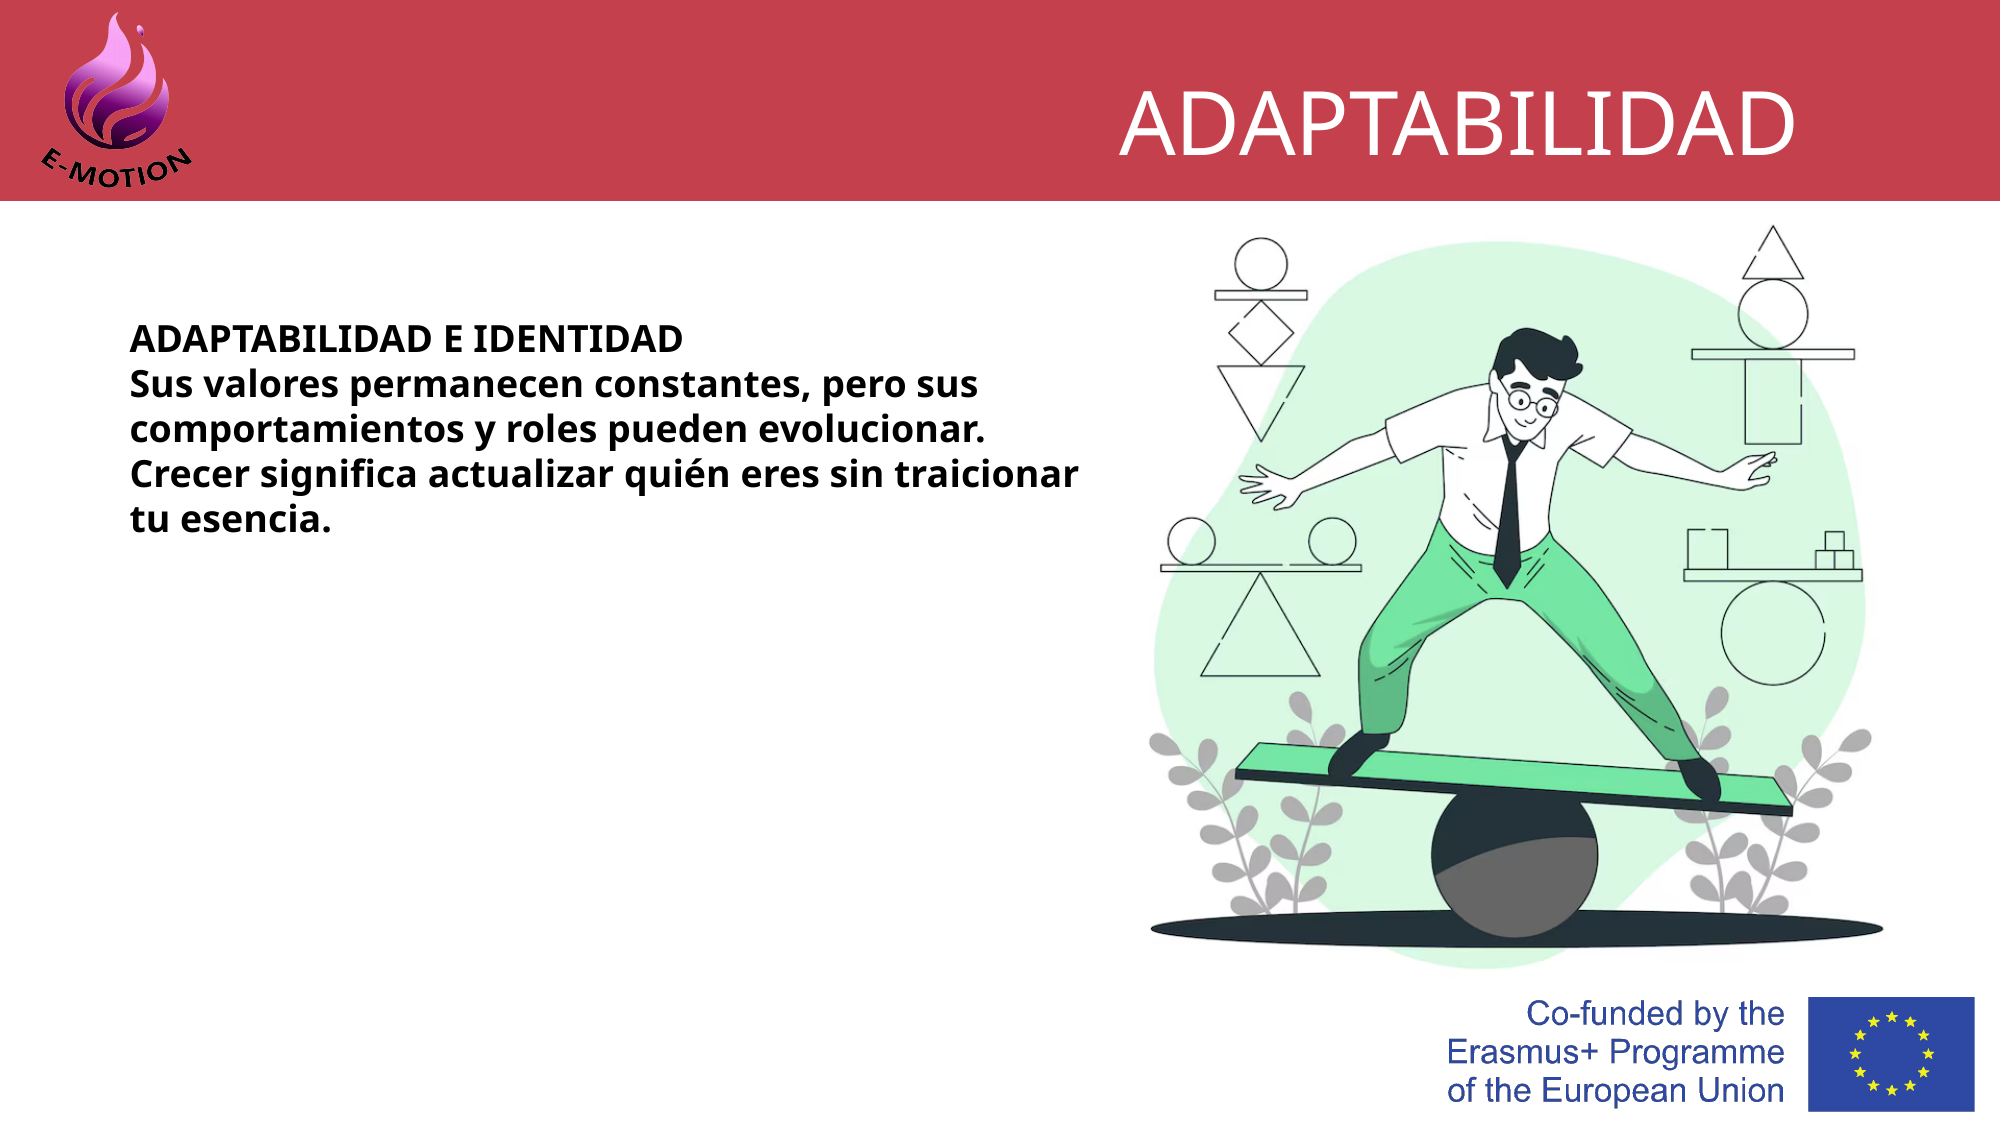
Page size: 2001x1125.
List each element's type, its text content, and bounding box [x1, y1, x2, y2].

text_box ADAPTABILIDAD E IDENTIDAD Sus valores permanecen constantes, pero sus comportamientos y roles pueden evolucionar. Crecer significa actualizar quién eres sin traicionar tu esencia. [114, 307, 1121, 548]
picture [1396, 995, 1975, 1116]
picture [1126, 210, 1899, 982]
picture [0, 0, 253, 247]
text_box ADAPTABILIDAD [556, 59, 1815, 307]
